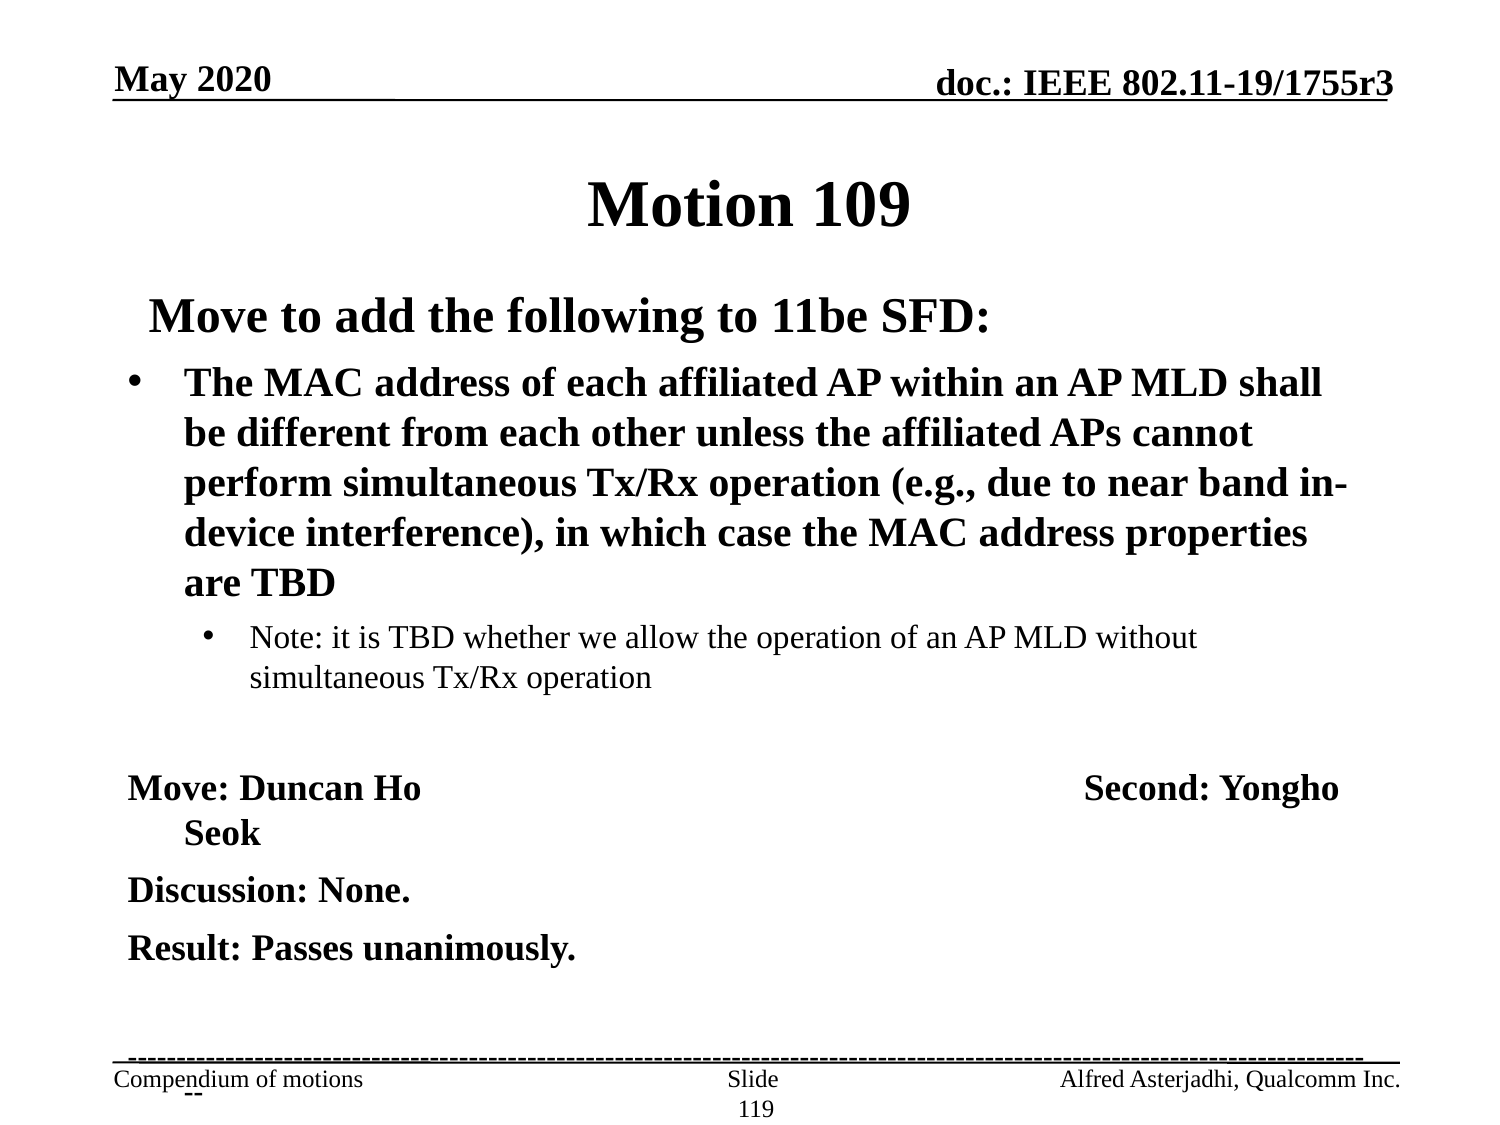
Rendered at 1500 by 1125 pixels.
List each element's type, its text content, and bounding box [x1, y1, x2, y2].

footer Alfred Asterjadhi, Qualcomm Inc. [878, 1061, 1402, 1093]
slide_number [114, 54, 423, 100]
slide_number Slide 119 [712, 1061, 800, 1123]
list Move to add the following to 11be SFD: The MAC address of each affiliated AP within an AP MLD shall be different from each other unless the affiliated APs cannot perform simultaneous Tx/Rx operation (e.g., due to near band in-device interference), in which case the MAC address properties are TBD Note: it is TBD whether we allow the operation of an AP MLD without simultaneous Tx/Rx operation Move: Duncan Ho Second: Yongho Seok Discussion: None. Result: Passes unanimously. --------------------------------------------------------------------------------------------------------------------------------- Ref: https://mentor.ieee.org/802.11/dcn/19/11-19-1899-07-00be-mla-mac-addresses-considerations.pptx [112, 274, 1388, 1071]
title Motion 109 [112, 112, 1388, 274]
